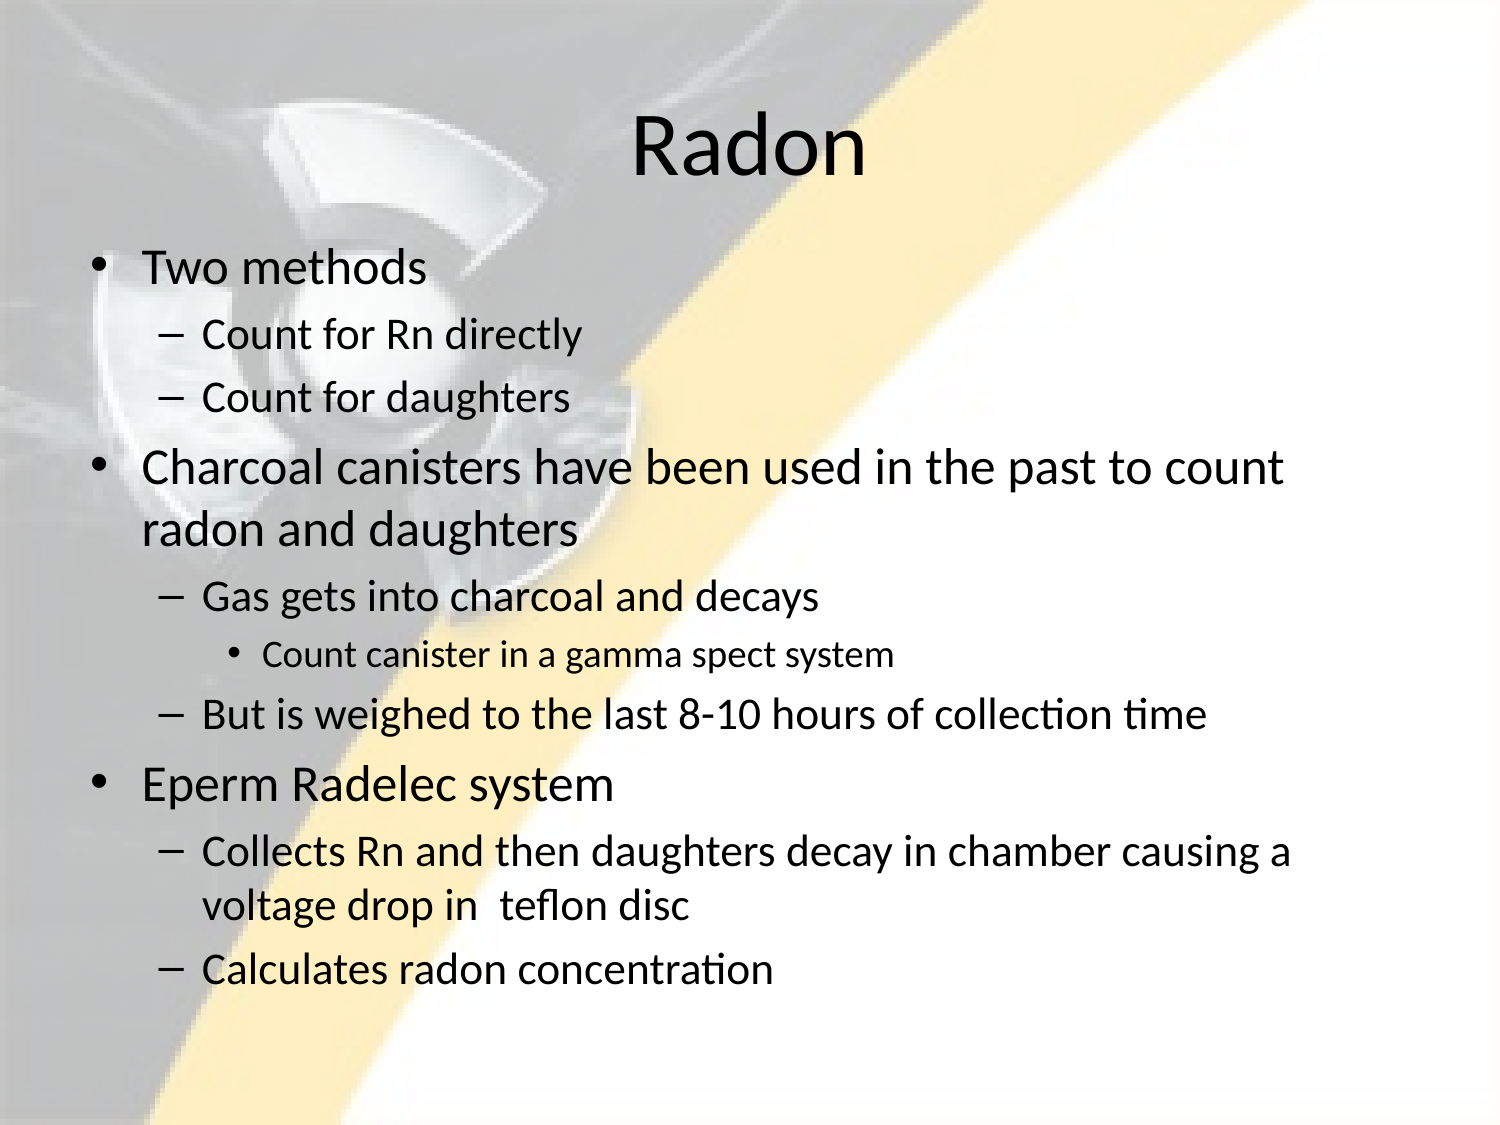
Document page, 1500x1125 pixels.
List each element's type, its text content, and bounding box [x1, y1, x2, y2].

list Two methods Count for Rn directly Count for daughters Charcoal canisters have been used in the past to count radon and daughters Gas gets into charcoal and decays Count canister in a gamma spect system But is weighed to the last 8-10 hours of collection time Eperm Radelec system Collects Rn and then daughters decay in chamber causing a voltage drop in teflon disc Calculates radon concentration [75, 224, 1425, 1007]
title Radon [75, 45, 1425, 224]
